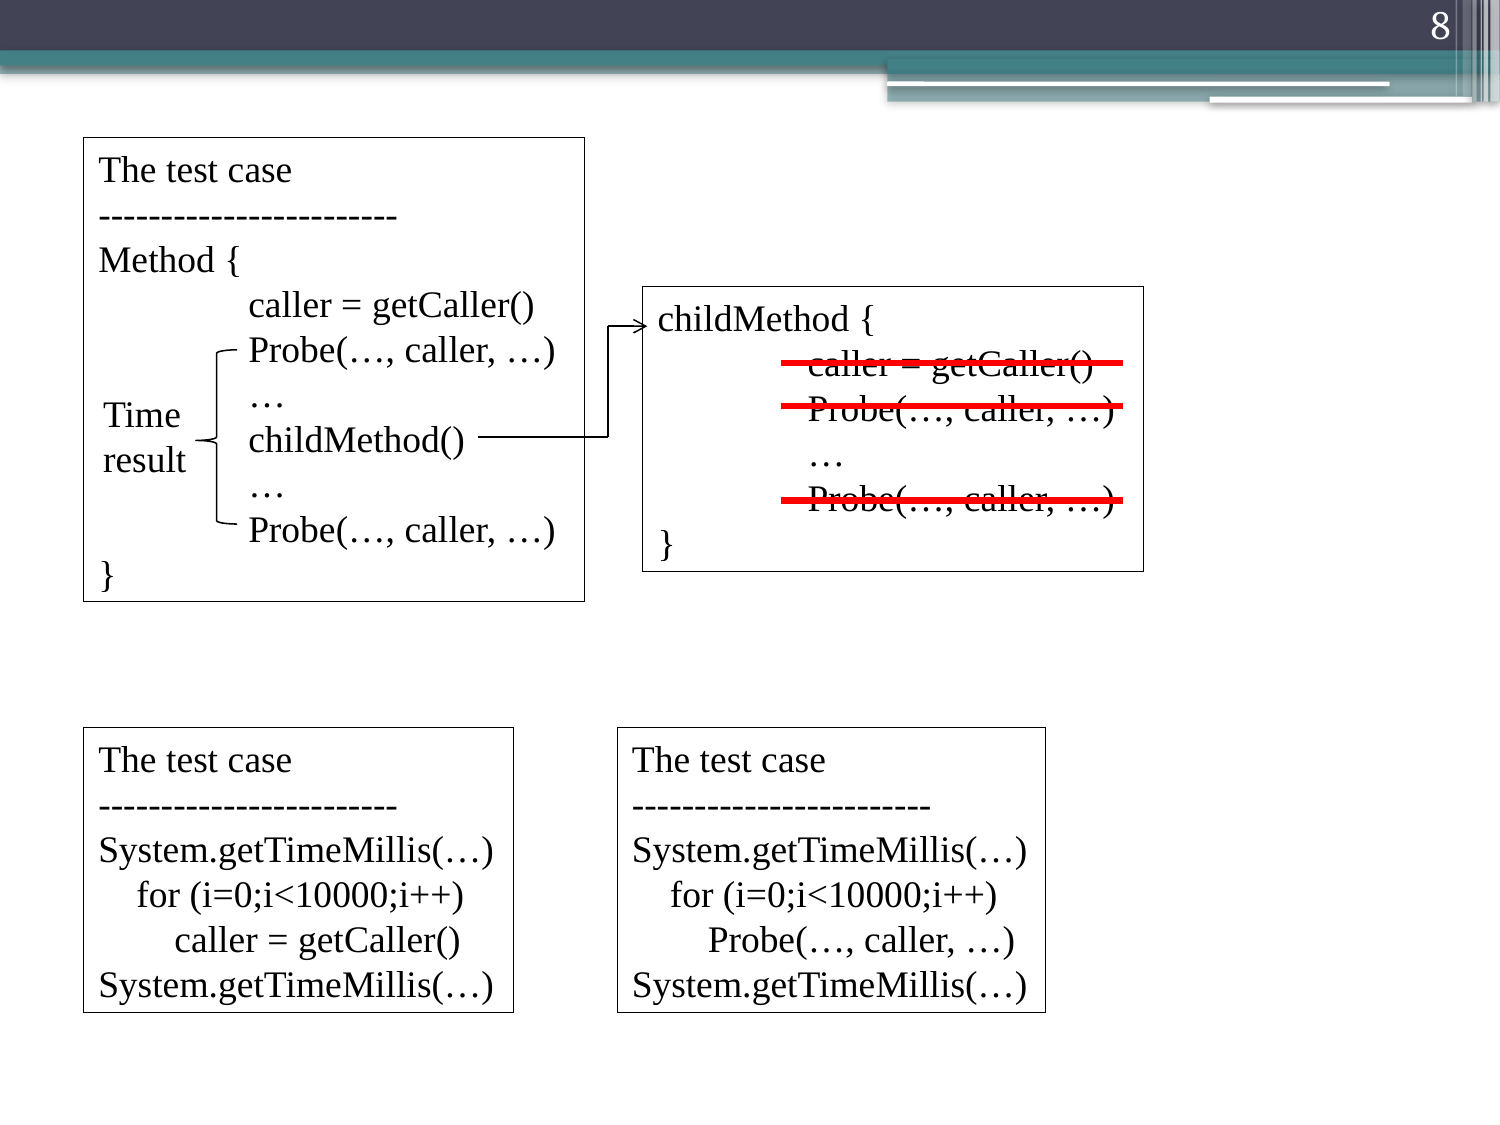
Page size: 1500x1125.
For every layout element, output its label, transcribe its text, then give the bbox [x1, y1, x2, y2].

text_box [215, 349, 238, 382]
text_box [215, 488, 238, 525]
text_box The test case ------------------------ System.getTimeMillis(…) for (i=0;i<10000;i++) caller = getCaller() System.getTimeMillis(…) [83, 727, 514, 1013]
slide_number 8 [1341, 0, 1466, 61]
text_box The test case ------------------------ System.getTimeMillis(…) for (i=0;i<10000;i++) Probe(…, caller, …) System.getTimeMillis(…) [617, 727, 1046, 1013]
text_box Time result [88, 382, 242, 488]
text_box The test case ------------------------ Method { caller = getCaller() Probe(…, caller, …) … childMethod() … Probe(…, caller, …) } [83, 137, 585, 602]
text_box childMethod { caller = getCaller() Probe(…, caller, …) … Probe(…, caller, …) } [642, 286, 1144, 572]
